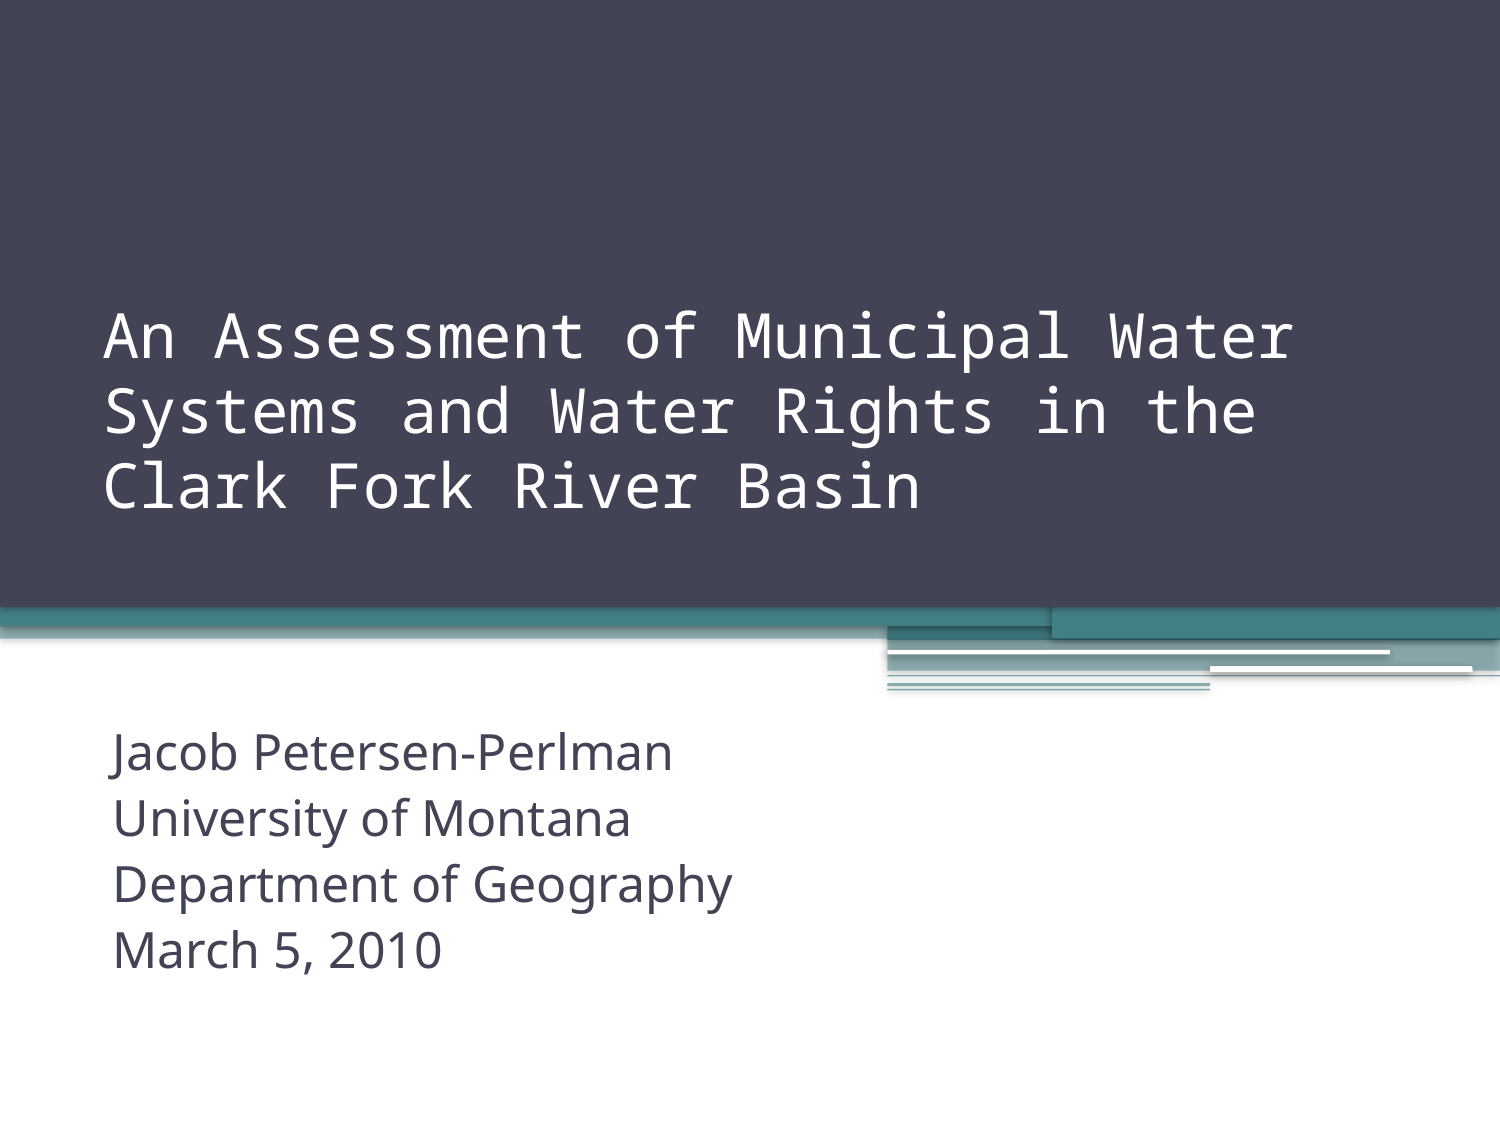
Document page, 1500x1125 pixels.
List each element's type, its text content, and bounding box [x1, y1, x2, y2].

subtitle Jacob Petersen-Perlman University of Montana Department of Geography March 5, 2010 [87, 712, 900, 1000]
title An Assessment of Municipal Water Systems and Water Rights in the Clark Fork River Basin [87, 287, 1475, 529]
